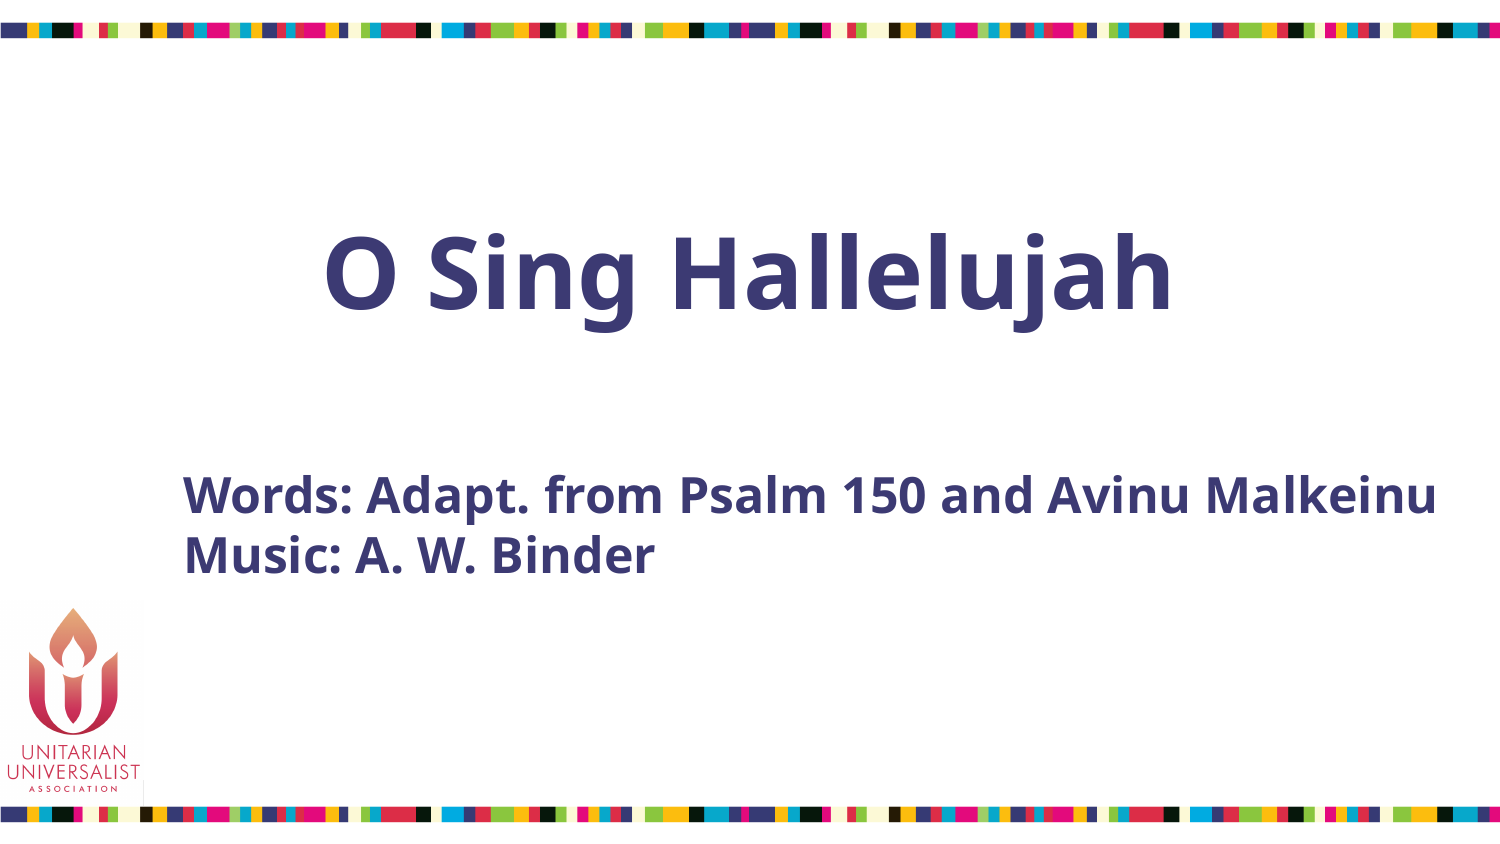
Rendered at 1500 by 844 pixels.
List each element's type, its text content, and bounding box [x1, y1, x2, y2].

picture [0, 22, 1500, 40]
picture [0, 600, 1500, 824]
text_box O Sing Hallelujah [74, 75, 1425, 345]
text_box Words: Adapt. from Psalm 150 and Avinu Malkeinu Music: A. W. Binder [168, 448, 1495, 659]
